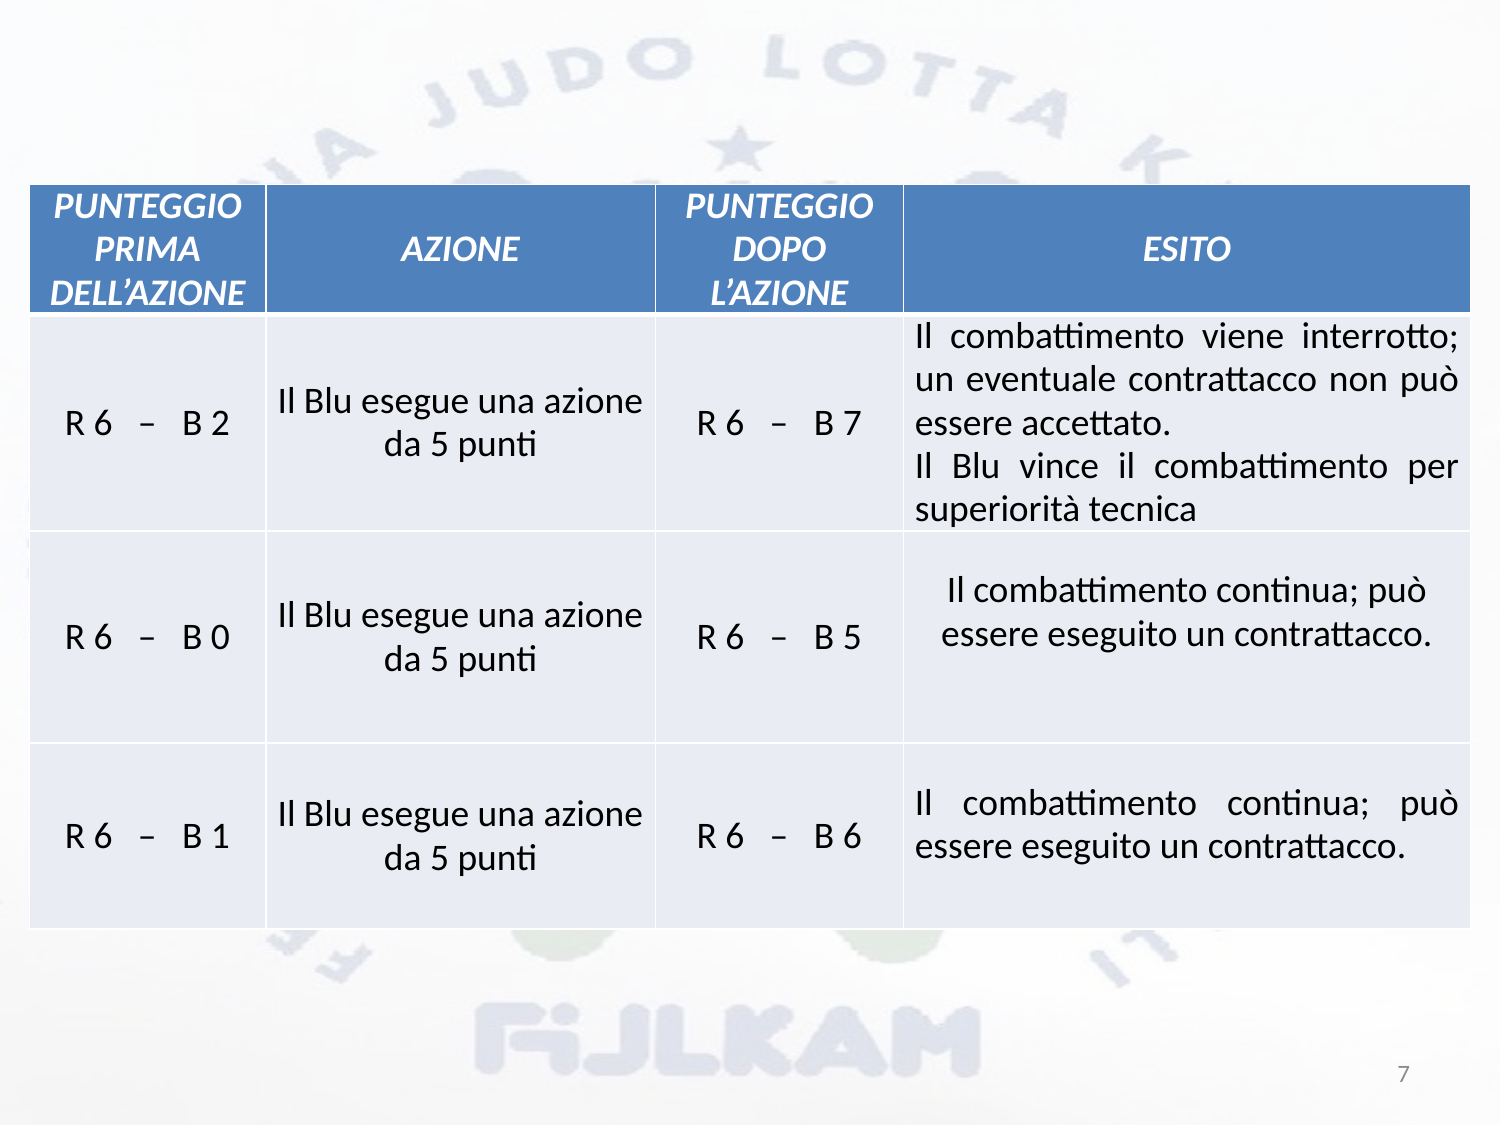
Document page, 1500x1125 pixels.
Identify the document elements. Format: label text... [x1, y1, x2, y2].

table_cell R 6 – B 2 [30, 317, 265, 530]
table_cell Il combattimento continua; può essere eseguito un contrattacco. [904, 744, 1470, 928]
table_cell Il Blu esegue una azione da 5 punti [267, 744, 655, 928]
table_cell Il Blu esegue una azione da 5 punti [267, 317, 655, 530]
table_header Punteggio dopo l’azione [656, 185, 903, 312]
slide_number 7 [1074, 1042, 1425, 1103]
table_cell R 6 – B 6 [656, 744, 903, 928]
table_cell R 6 – B 0 [30, 532, 265, 742]
table_cell R 6 – B 1 [30, 744, 265, 928]
table_header Azione [267, 185, 655, 312]
table_header Punteggio prima dell’azione [30, 185, 265, 312]
table_cell R 6 – B 5 [656, 532, 903, 742]
table_header Esito [904, 185, 1470, 312]
table_cell Il combattimento viene interrotto; un eventuale contrattacco non può essere accettato. Il Blu vince il combattimento per superiorità tecnica [904, 317, 1470, 530]
table_cell Il combattimento continua; può essere eseguito un contrattacco. [904, 532, 1470, 742]
table_cell R 6 – B 7 [656, 317, 903, 530]
table_cell Il Blu esegue una azione da 5 punti [267, 532, 655, 742]
